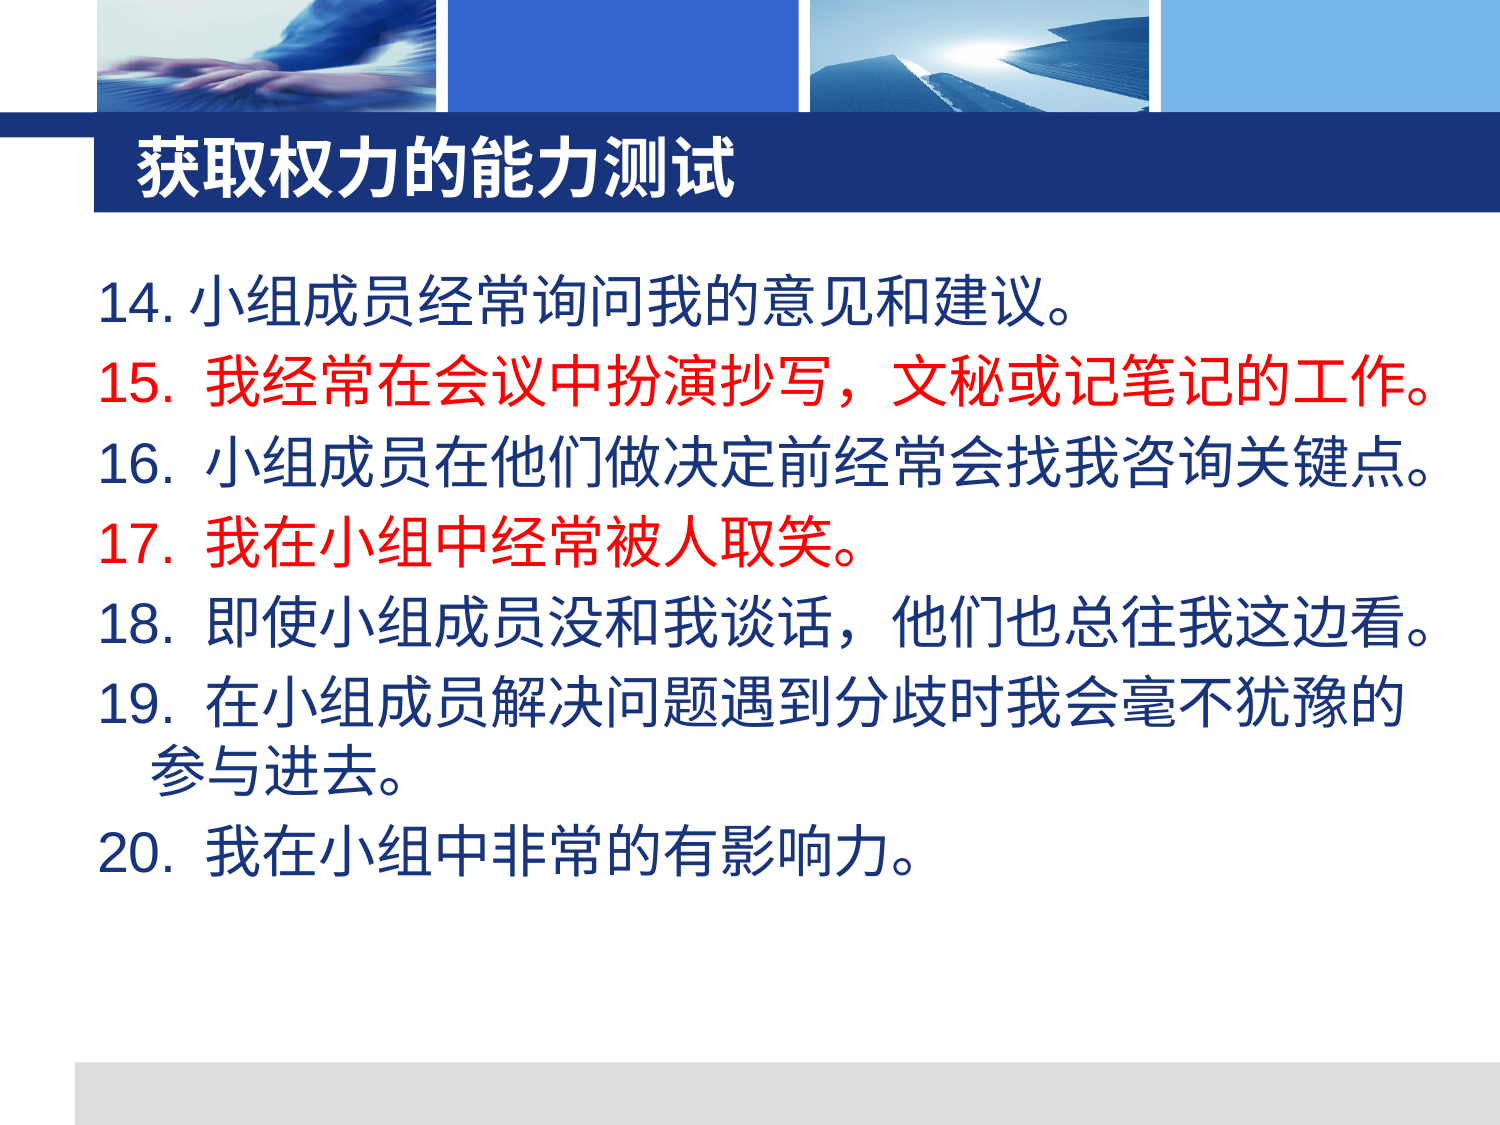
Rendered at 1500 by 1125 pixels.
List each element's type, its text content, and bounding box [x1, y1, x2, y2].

picture [97, 0, 437, 112]
title 获取权力的能力测试 [120, 120, 1400, 213]
picture [810, 0, 1150, 112]
list 14.小组成员经常询问我的意见和建议。 15. 我经常在会议中扮演抄写，文秘或记笔记的工作。 16. 小组成员在他们做决定前经常会找我咨询关键点。 17. 我在小组中经常被人取笑。 18. 即使小组成员没和我谈话，他们也总往我这边看。 19. 在小组成员解决问题遇到分歧时我会毫不犹豫的参与进去。 20. 我在小组中非常的有影响力。 [82, 257, 1425, 1032]
